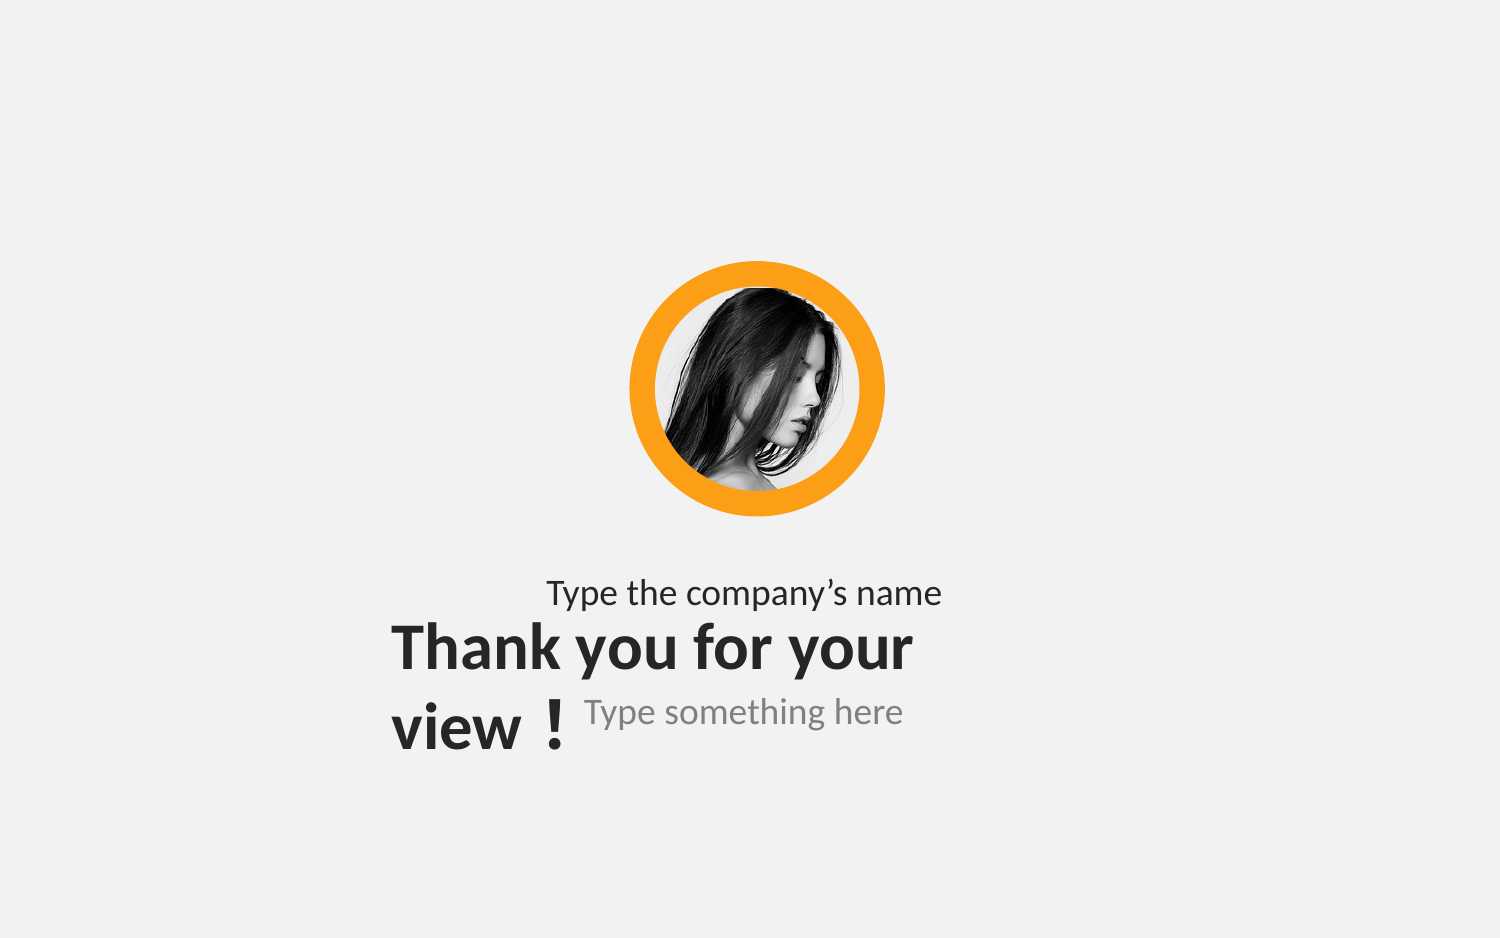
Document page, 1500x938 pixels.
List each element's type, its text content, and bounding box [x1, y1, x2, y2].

text_box Thank you for your view！ [376, 595, 1123, 771]
text_box Type something here [569, 679, 931, 740]
text_box [652, 284, 862, 494]
text_box [627, 258, 887, 519]
text_box Type the company’s name [531, 560, 969, 595]
